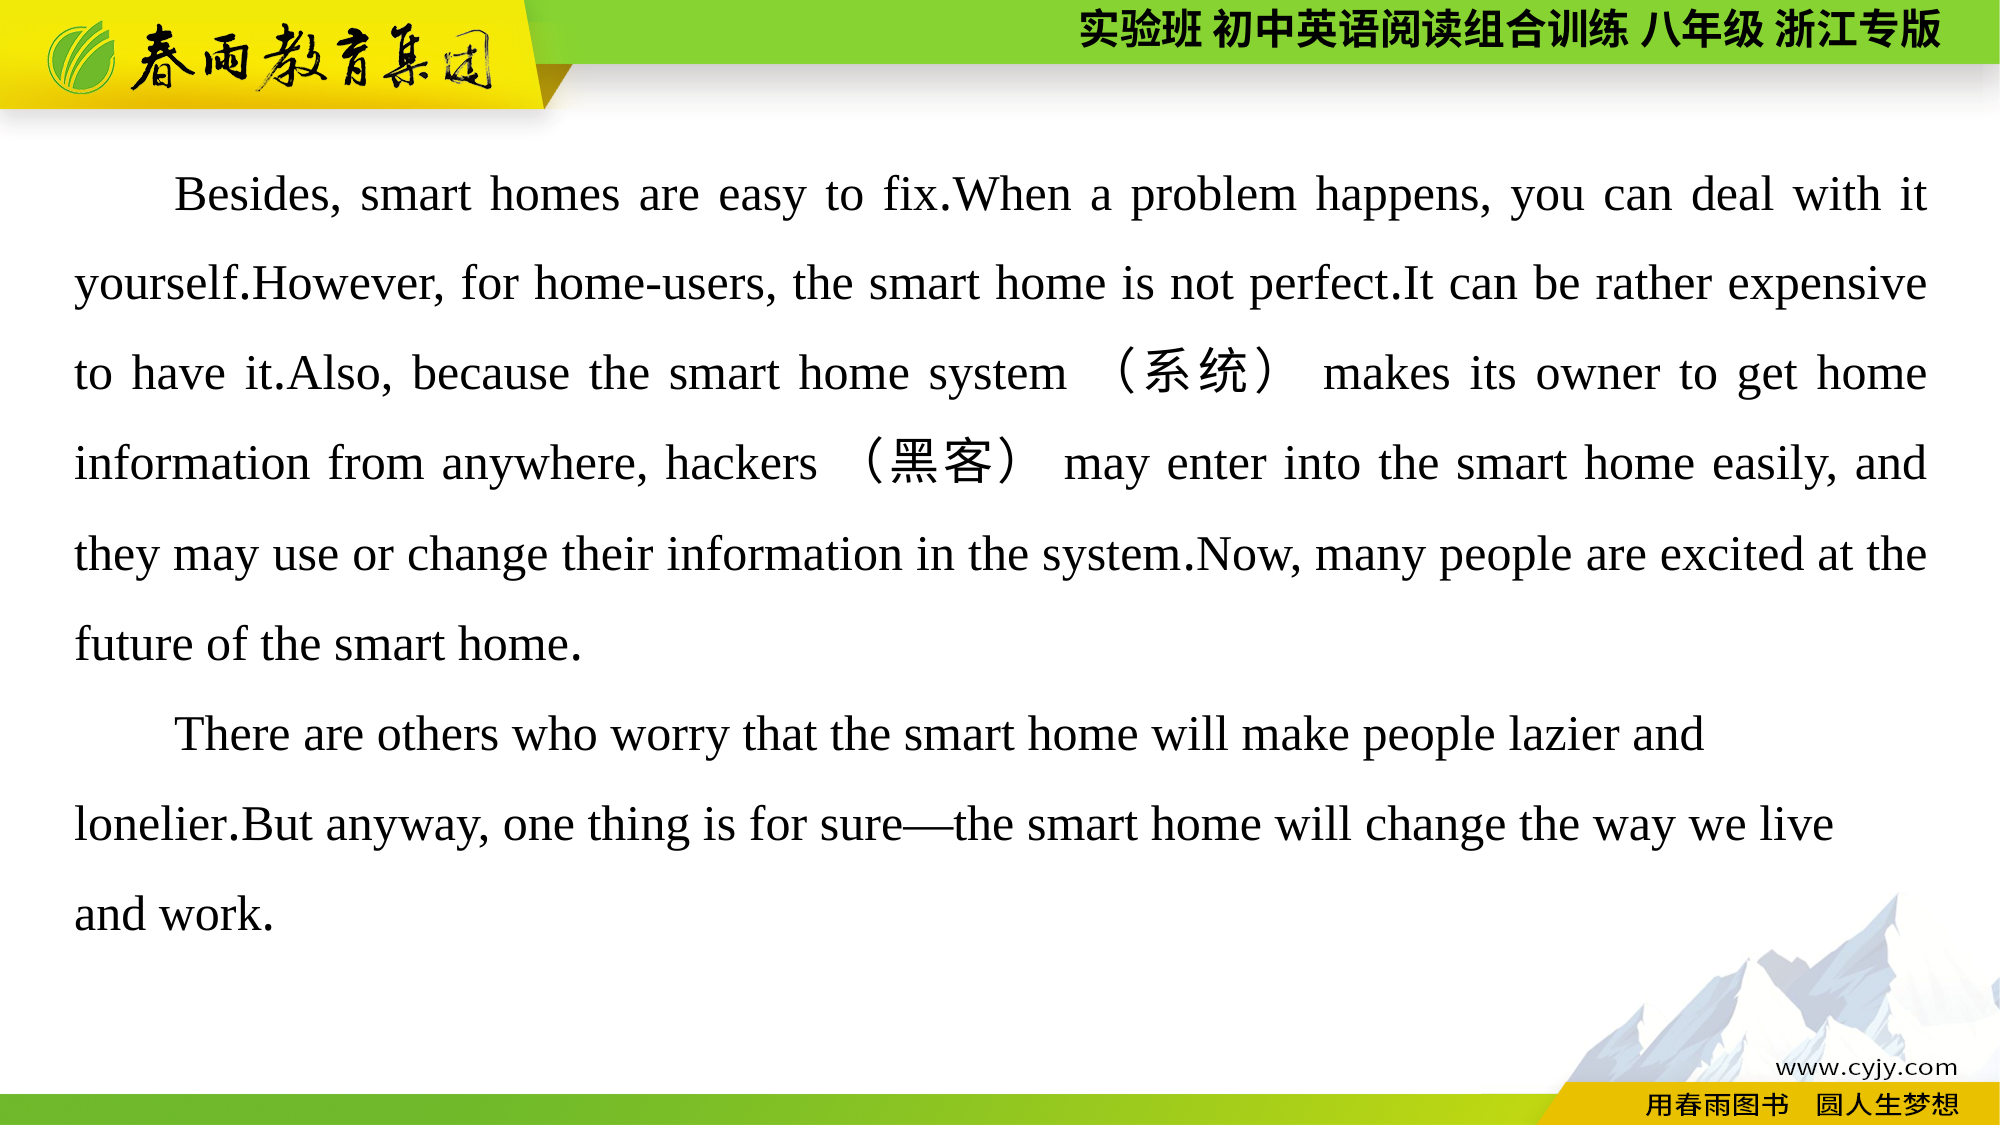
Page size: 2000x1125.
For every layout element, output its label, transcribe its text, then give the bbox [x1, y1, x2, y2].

list Besides, smart homes are easy to fix.When a problem happens, you can deal with it yourself.However, for home-users, the smart home is not perfect.It can be rather expensive to have it.Also, because the smart home system（系统）makes its owner to get home information from anywhere, hackers（黑客）may enter into the smart home easily, and they may use or change their information in the system.Now, many people are excited at the future of the smart home. There are others who worry that the smart home will make people lazier and lonelier.But anyway, one thing is for sure—the smart home will change the way we live and work. [59, 122, 1944, 956]
picture [0, 0, 2000, 1125]
